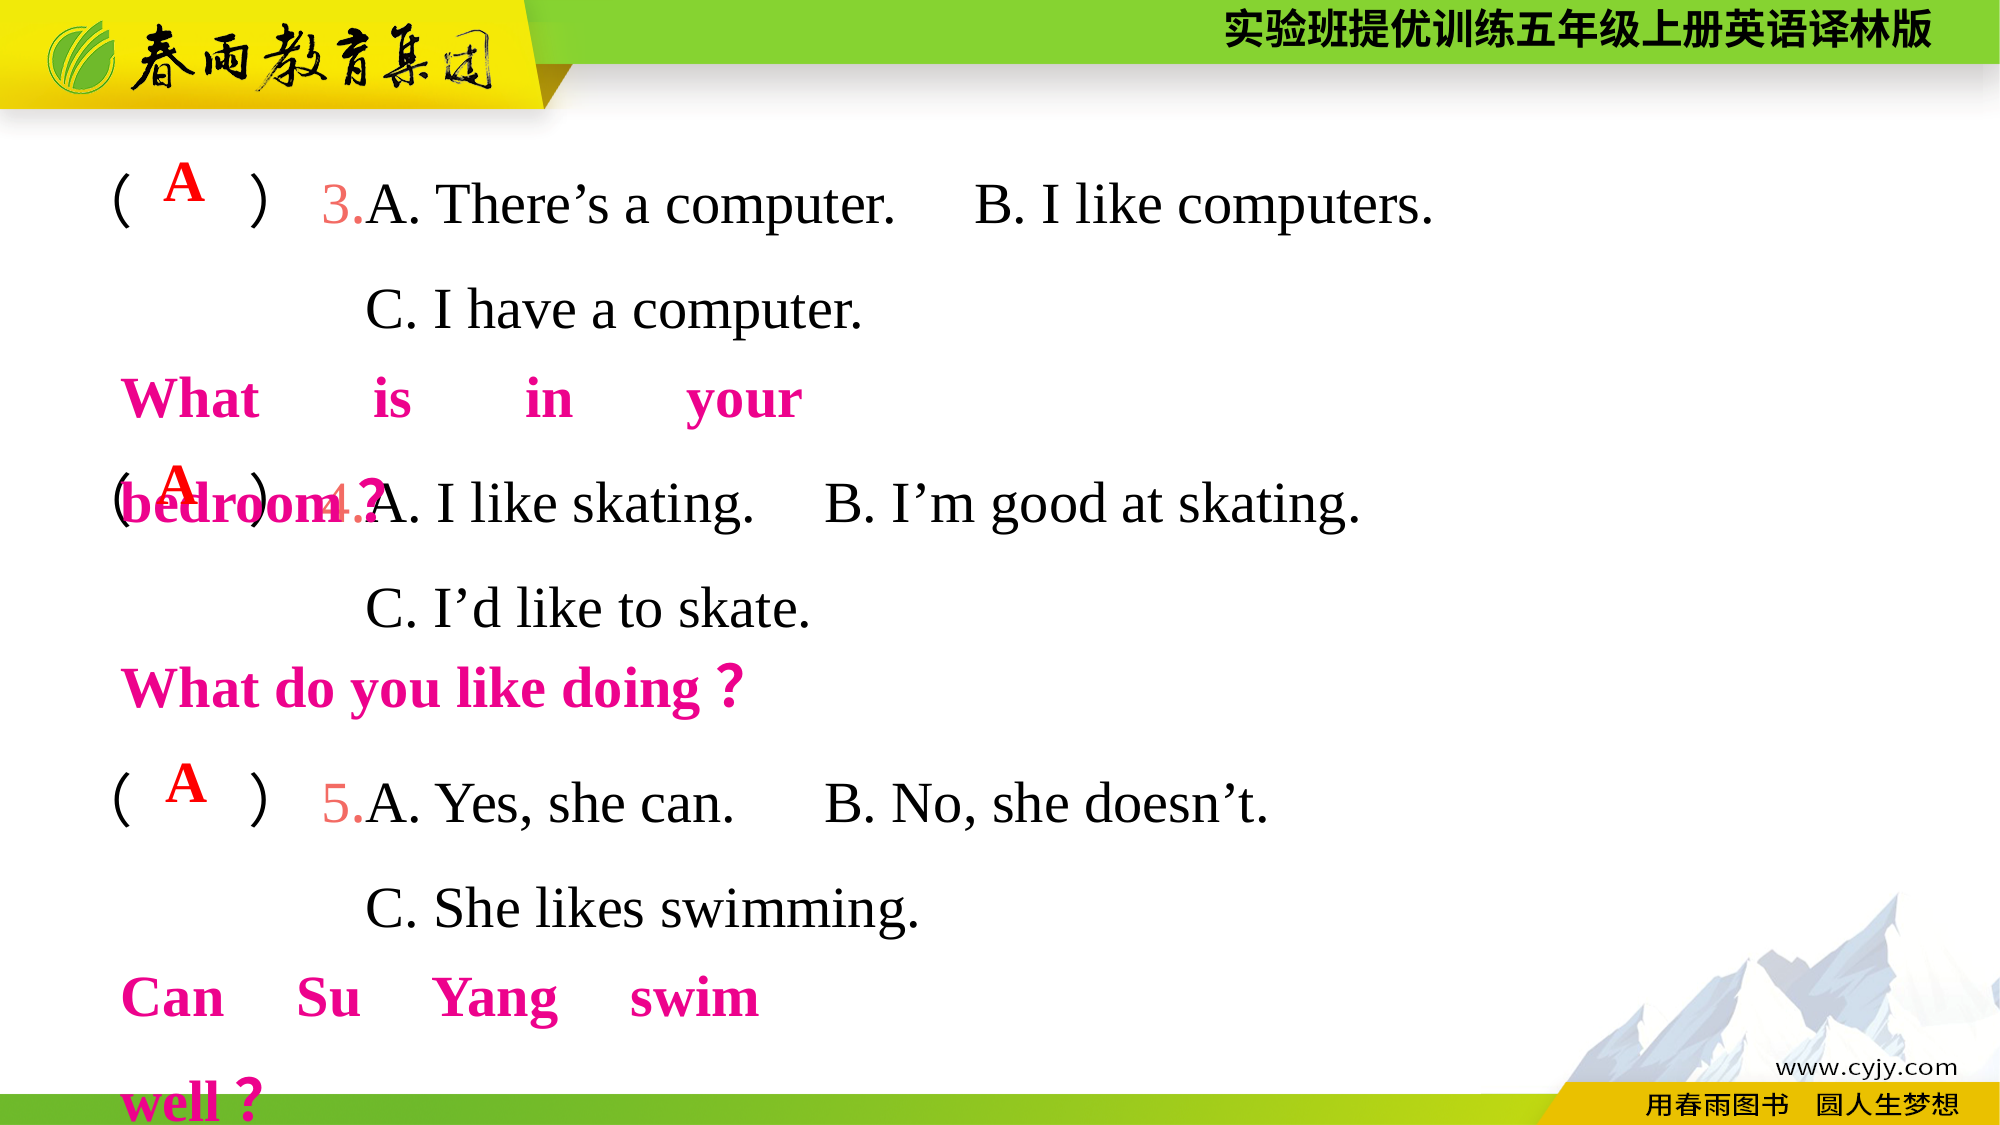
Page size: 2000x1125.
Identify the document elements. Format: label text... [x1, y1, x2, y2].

text_box A [150, 736, 223, 822]
list （ ）3.A. There’s a computer. B. I like computers. C. I have a computer. （ ）4.A. I like skating. B. I’m good at skating. C. I’d like to skate. （ ）5.A. Yes, she can. B. No, she doesn’t. C. She likes swimming. [59, 122, 1944, 956]
text_box What do you like doing？ [105, 642, 886, 727]
text_box What is in your bedroom？ [105, 317, 818, 437]
text_box Can Su Yang swim well？ [106, 915, 775, 1036]
picture [0, 0, 2000, 1125]
text_box A [141, 438, 213, 524]
text_box A [148, 135, 221, 221]
